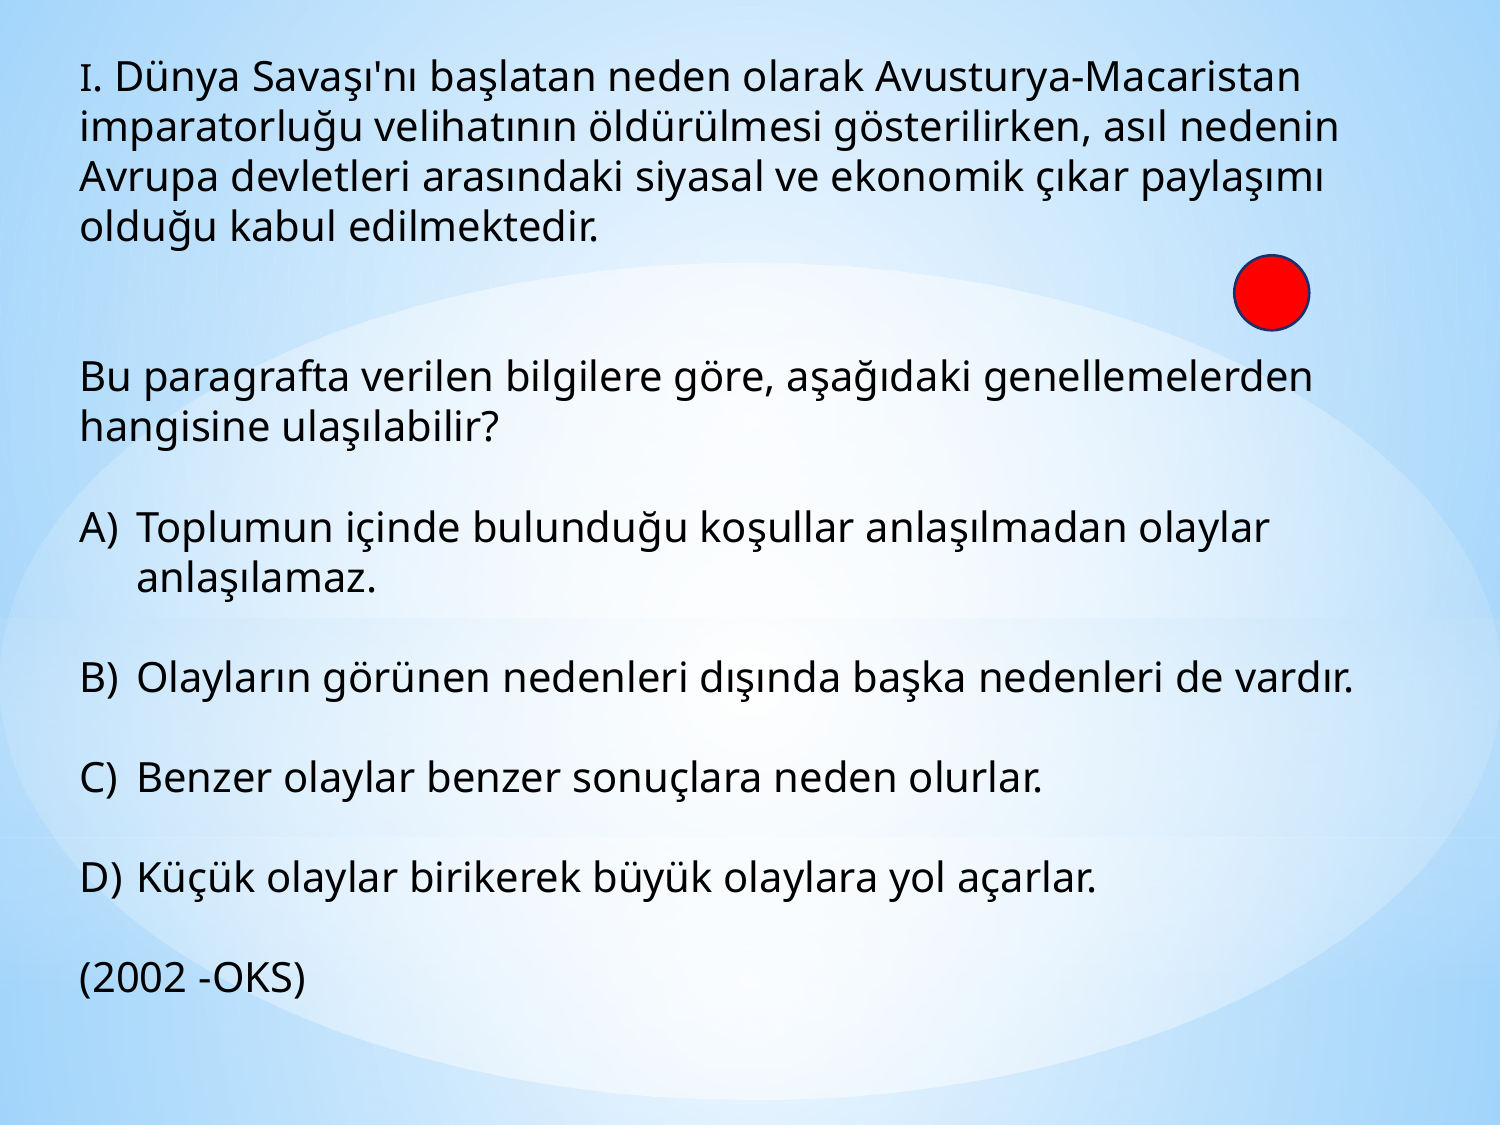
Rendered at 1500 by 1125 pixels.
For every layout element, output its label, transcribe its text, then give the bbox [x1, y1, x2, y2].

text_box I. Dünya Savaşı'nı başlatan neden olarak Avusturya-Macaristan imparatorluğu velihatının öldürülmesi gösterilirken, asıl nedenin Avrupa devletleri arasındaki siyasal ve ekonomik çıkar paylaşımı olduğu kabul edilmektedir. Bu paragrafta verilen bilgilere göre, aşağıdaki genellemelerden hangisine ulaşılabilir? Toplumun içinde bulunduğu koşullar anlaşılmadan olaylar anlaşılamaz. Olayların görünen nedenleri dışında başka nedenleri de vardır. Benzer olaylar benzer sonuçlara neden olurlar. Küçük olaylar birikerek büyük olaylara yol açarlar. (2002 -OKS) [64, 42, 1424, 1008]
text_box [1232, 253, 1311, 332]
